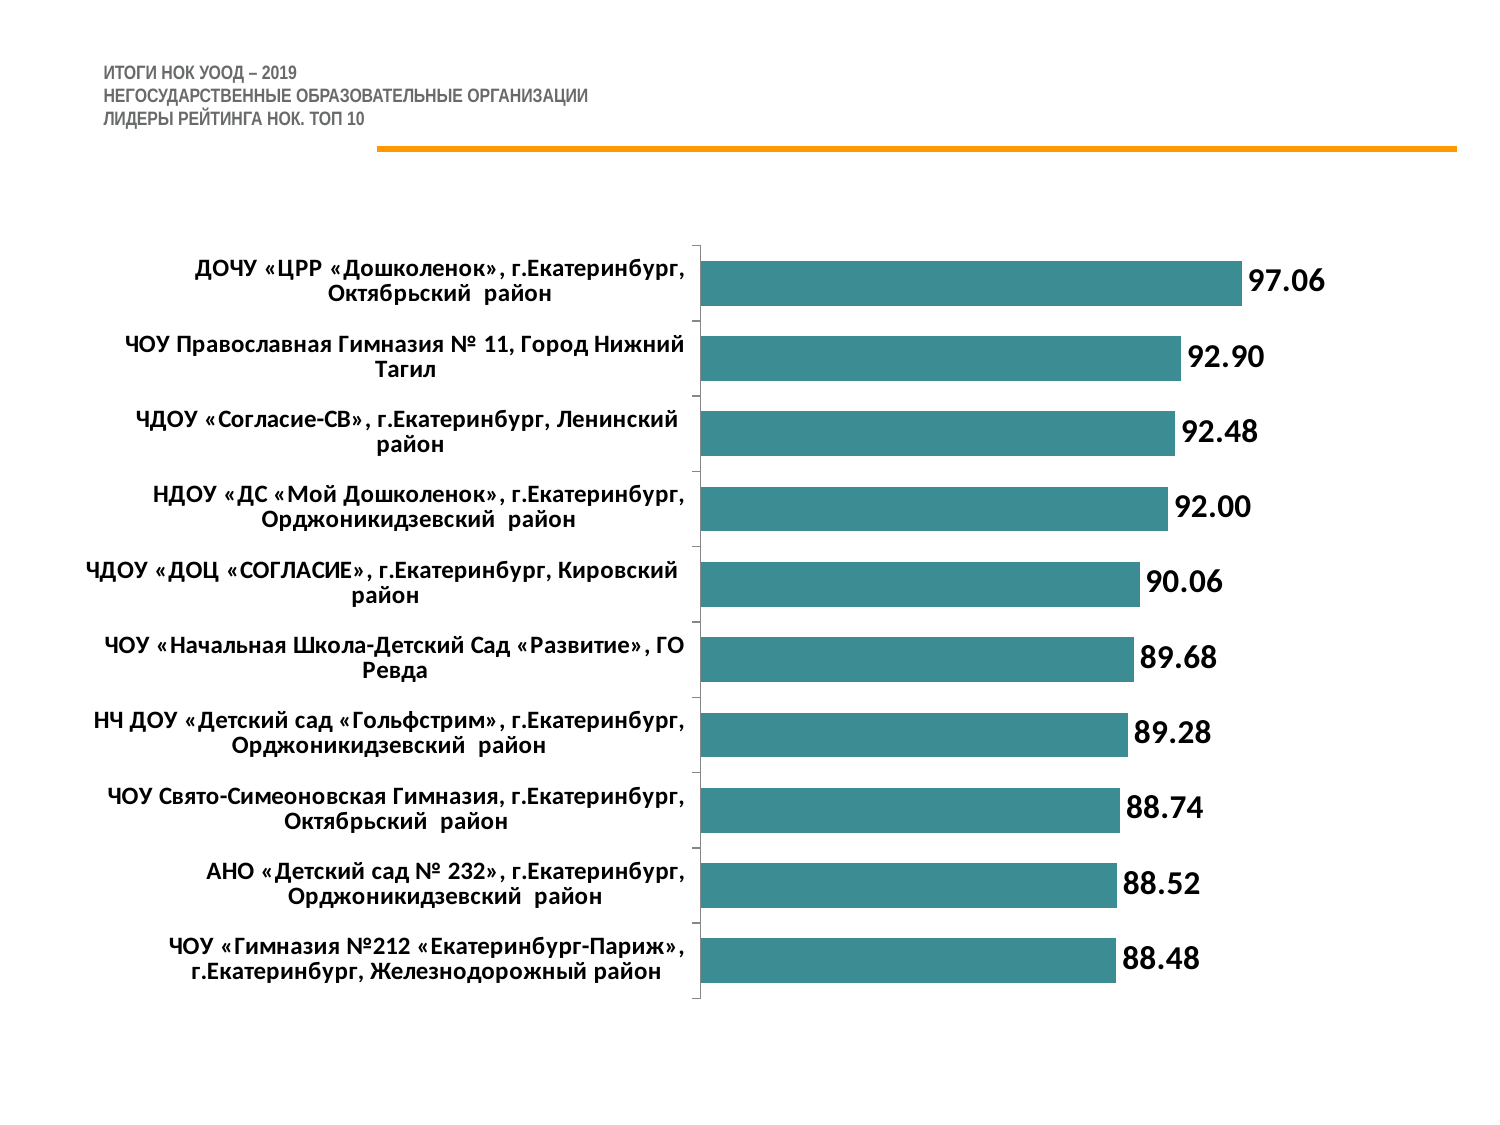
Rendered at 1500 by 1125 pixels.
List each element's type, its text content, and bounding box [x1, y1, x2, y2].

title ИТОГИ НОК УООД – 2019 негосударственные образовательные организации ЛИДЕРЫ РЕЙТИНГА НОК. ТОП 10 [88, 52, 1439, 138]
chart [76, 207, 1424, 1036]
